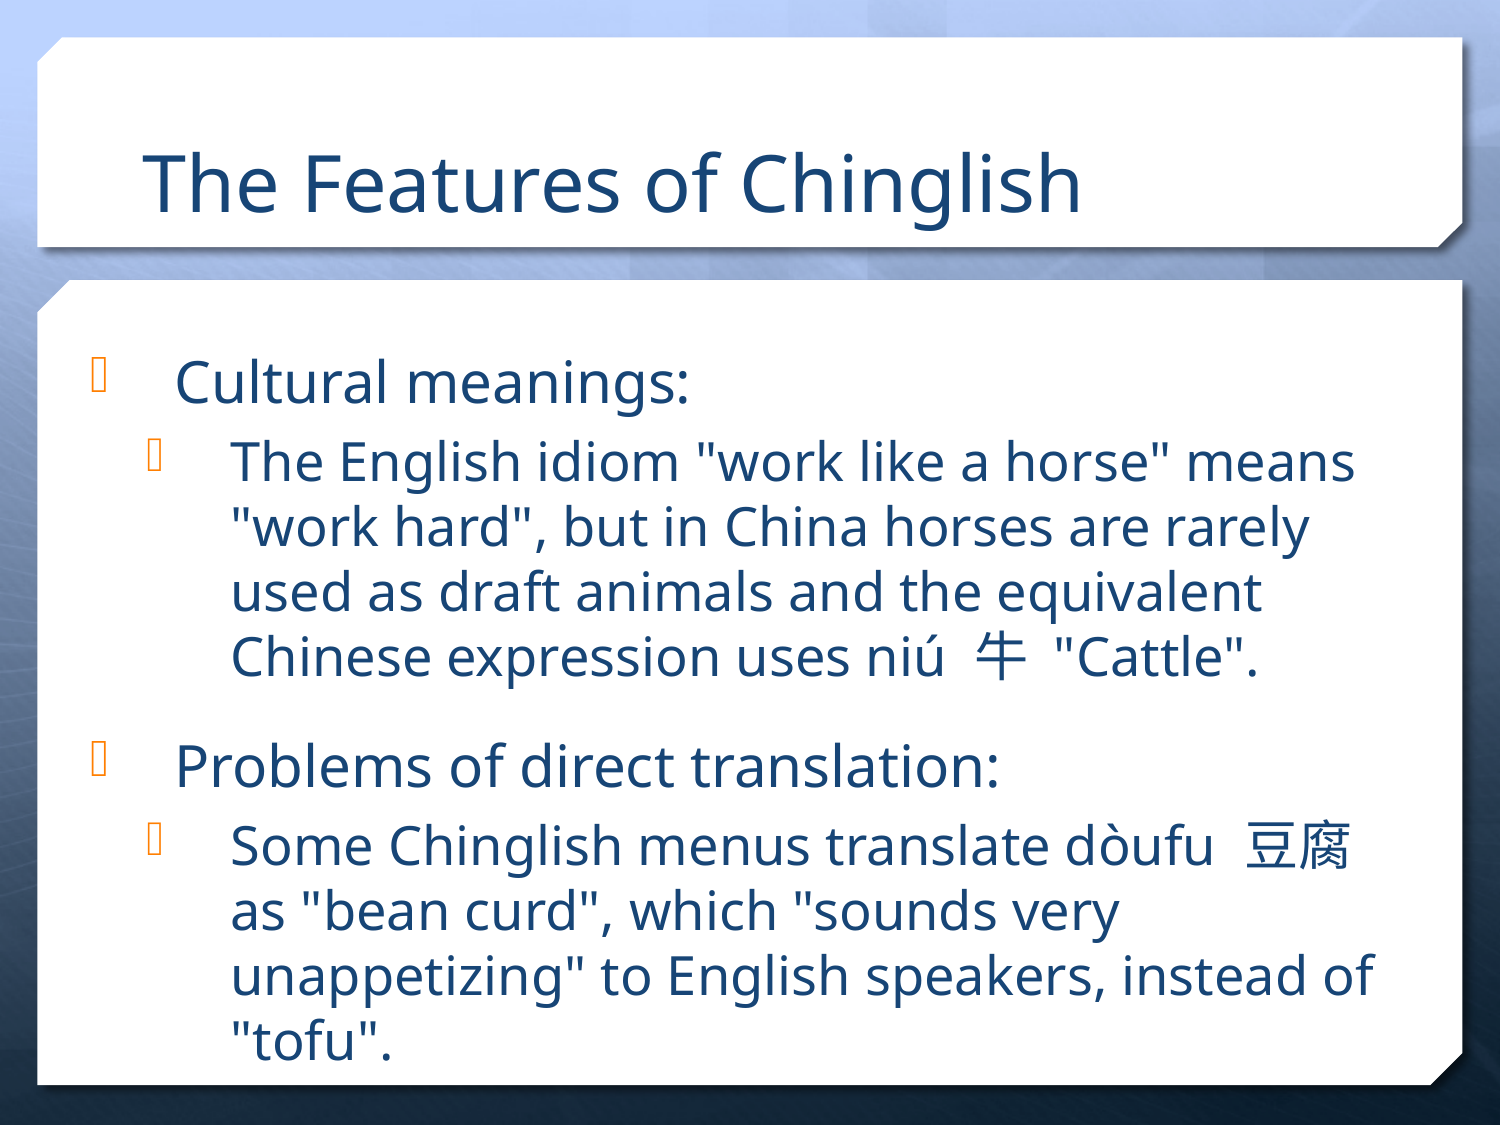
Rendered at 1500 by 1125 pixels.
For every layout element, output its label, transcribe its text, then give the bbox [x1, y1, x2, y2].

list Cultural meanings: The English idiom "work like a horse" means "work hard", but in China horses are rarely used as draft animals and the equivalent Chinese expression uses niú 牛 "Cattle". Problems of direct translation: Some Chinglish menus translate dòufu 豆腐 as "bean curd", which "sounds very unappetizing" to English speakers, instead of "tofu". Wordiness. Unnecessary words and convoluted sentences are hallmarks of Chinglish translation. For example, the Civil Aviation Administration of China announced, "CAAC has decided to start the business of advance booking and ticketing", which could simply say "CAAC now accepts advance booking and ticketing." Wrong word order. A host in Shenyang toasted a group of foreign investors with "Up your bottoms!" instead of "Bottoms up!"[44] [75, 337, 1425, 1075]
title The Features of Chinglish [127, 48, 1372, 236]
